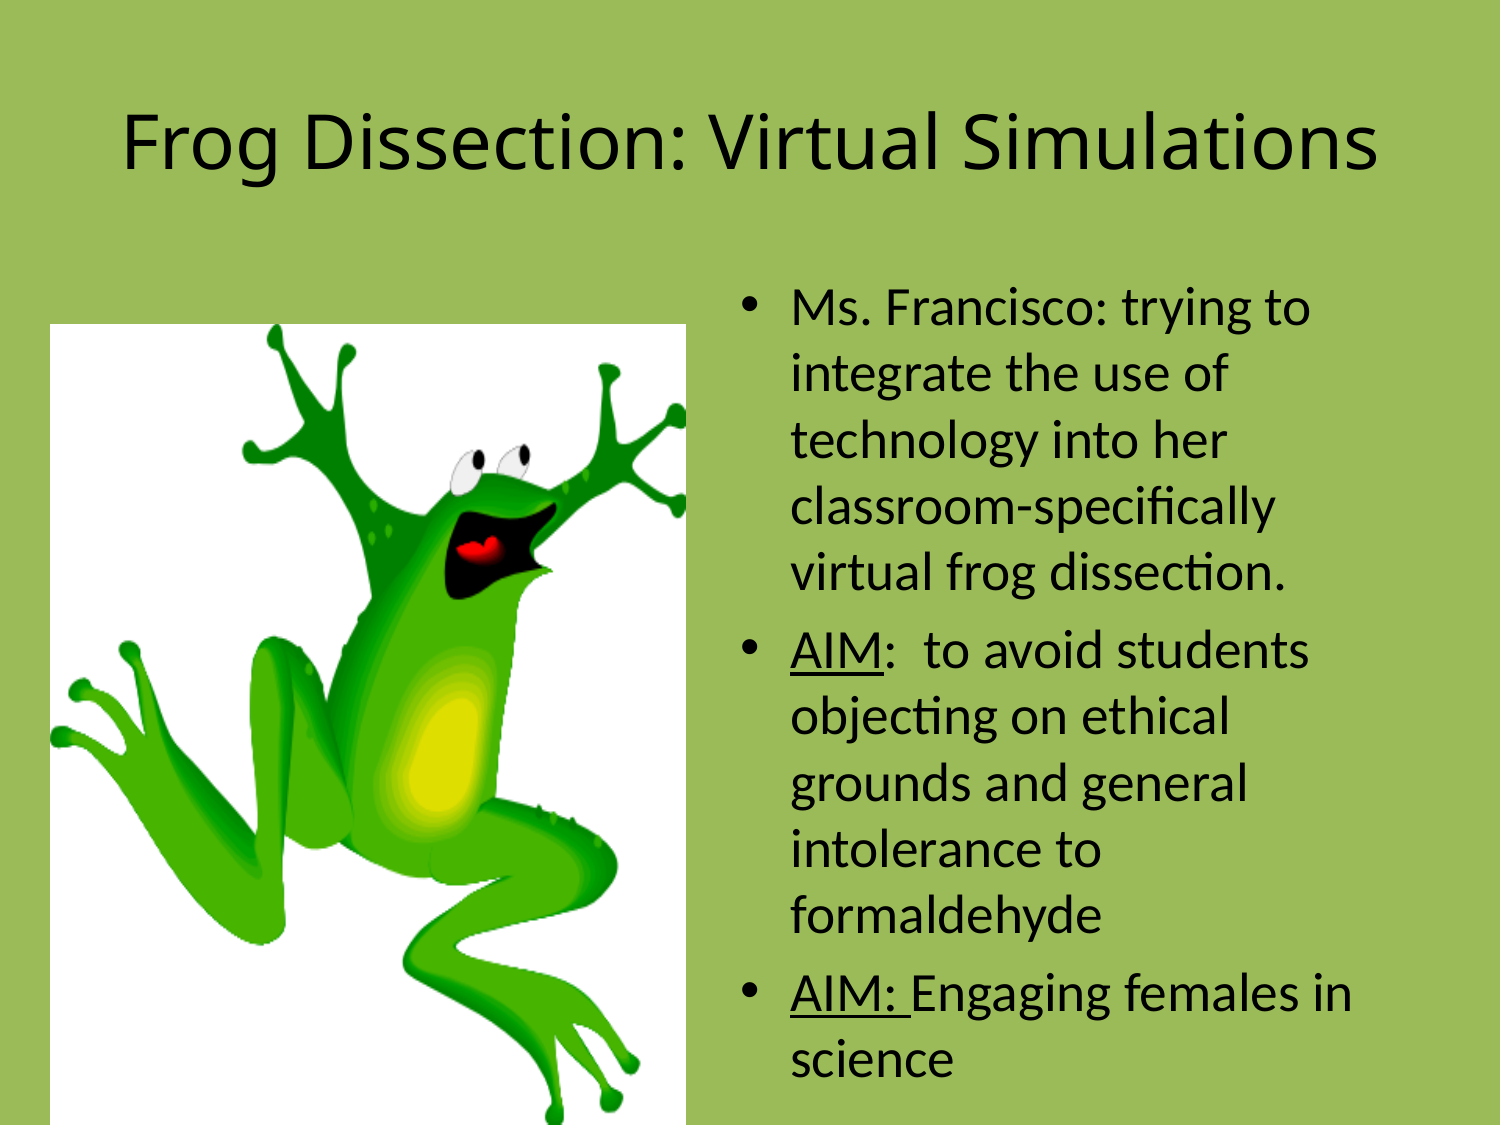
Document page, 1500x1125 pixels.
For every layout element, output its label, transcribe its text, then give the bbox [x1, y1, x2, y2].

list Ms. Francisco: trying to integrate the use of technology into her classroom-specifically virtual frog dissection. AIM: to avoid students objecting on ethical grounds and general intolerance to formaldehyde AIM: Engaging females in science [725, 262, 1425, 1100]
picture [49, 324, 687, 1125]
title Frog Dissection: Virtual Simulations [75, 45, 1425, 233]
